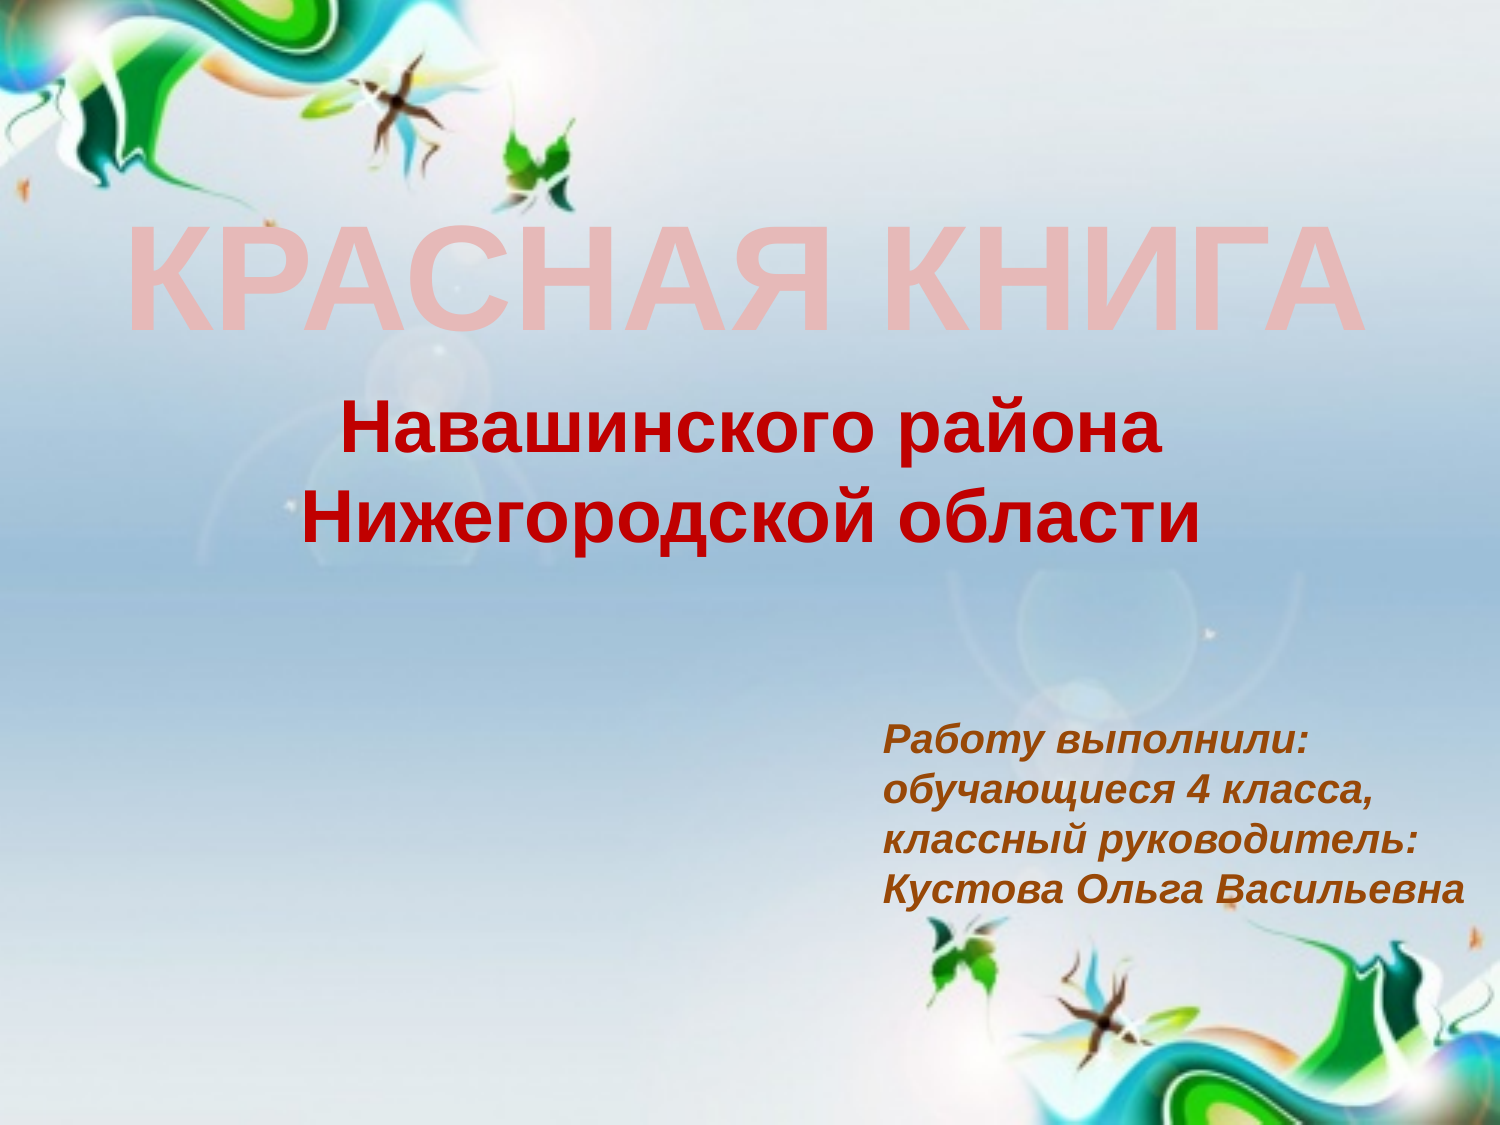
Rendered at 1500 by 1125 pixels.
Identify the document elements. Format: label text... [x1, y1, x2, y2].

picture [0, 0, 1500, 1125]
text_box Навашинского района Нижегородской области [107, 369, 1395, 565]
text_box КРАСНАЯ КНИГА [107, 172, 1386, 368]
text_box Работу выполнили: обучающиеся 4 класса, классный руководитель: Кустова Ольга Васильевна [868, 704, 1500, 919]
